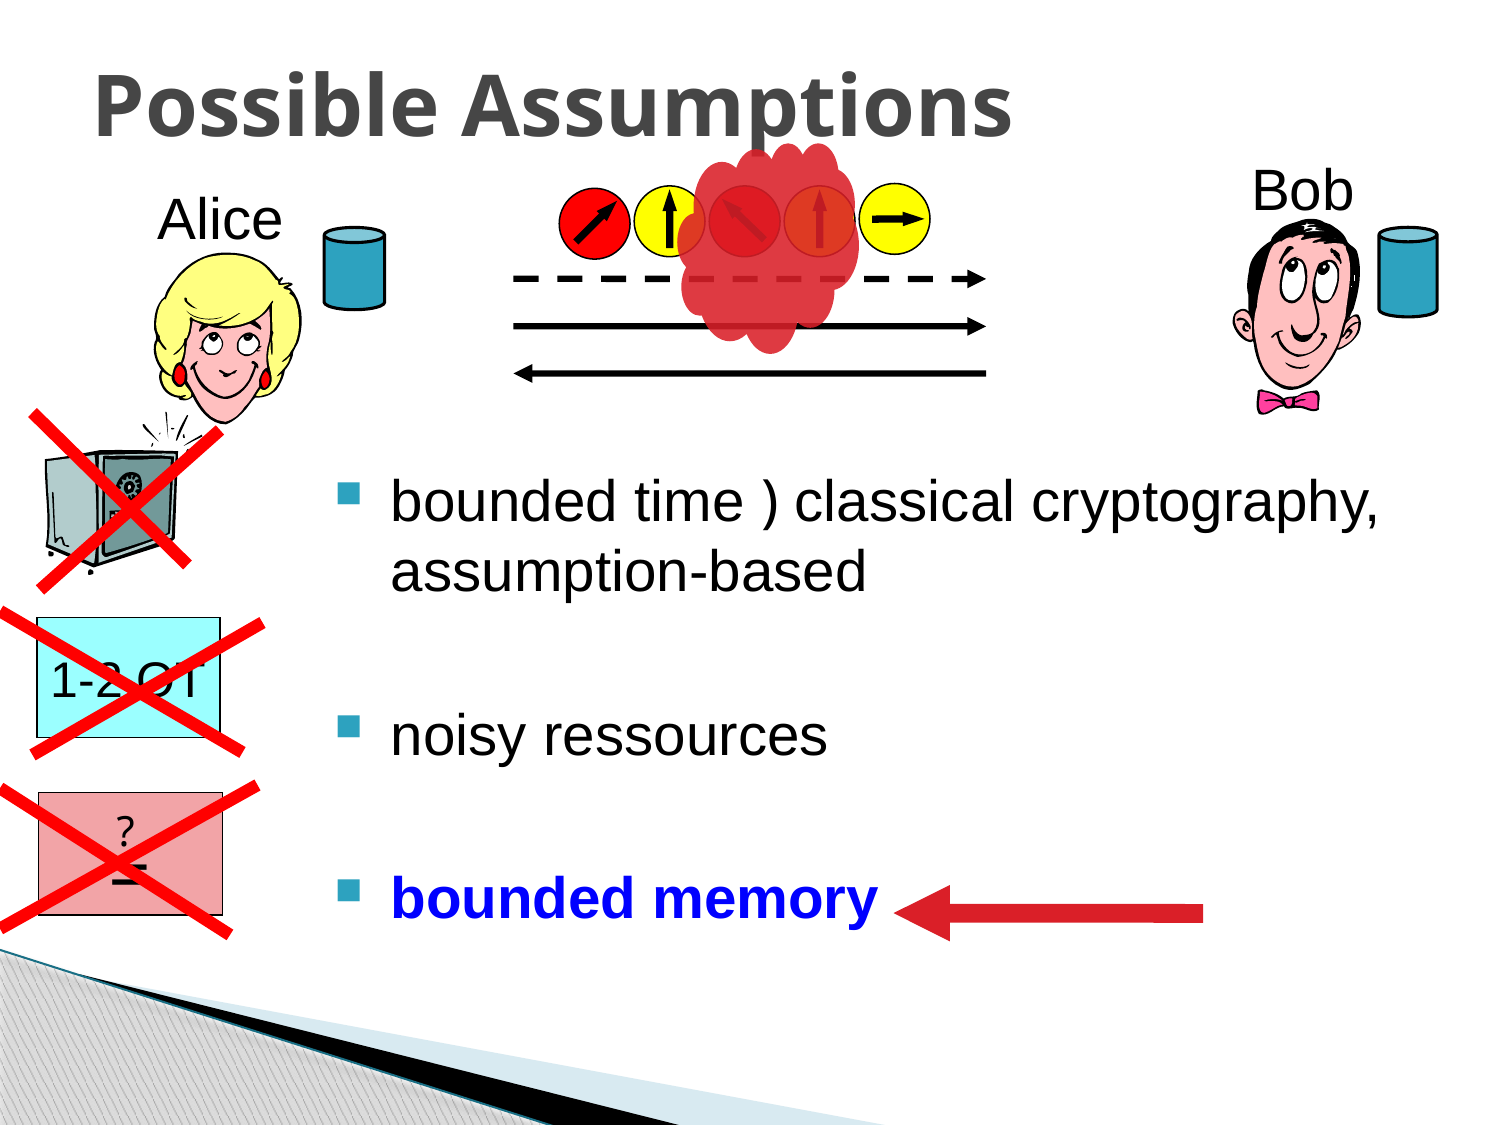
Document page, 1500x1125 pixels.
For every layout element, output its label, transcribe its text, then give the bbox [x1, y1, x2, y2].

text_box [692, 138, 856, 183]
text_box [0, 610, 263, 756]
text_box bounded time ) classical cryptography, assumption-based noisy ressources bounded memory [319, 456, 1469, 985]
text_box [1374, 222, 1442, 322]
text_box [558, 183, 931, 260]
picture [1231, 217, 1364, 418]
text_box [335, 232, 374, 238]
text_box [32, 412, 221, 591]
text_box [970, 272, 987, 286]
text_box [826, 320, 987, 333]
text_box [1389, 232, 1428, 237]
title Possible Assumptions [76, 42, 1427, 161]
text_box [513, 367, 987, 380]
text_box [319, 222, 390, 315]
text_box Alice [142, 174, 334, 259]
text_box Bob [1236, 145, 1428, 230]
picture [43, 250, 305, 425]
text_box [676, 271, 859, 359]
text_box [0, 784, 258, 936]
